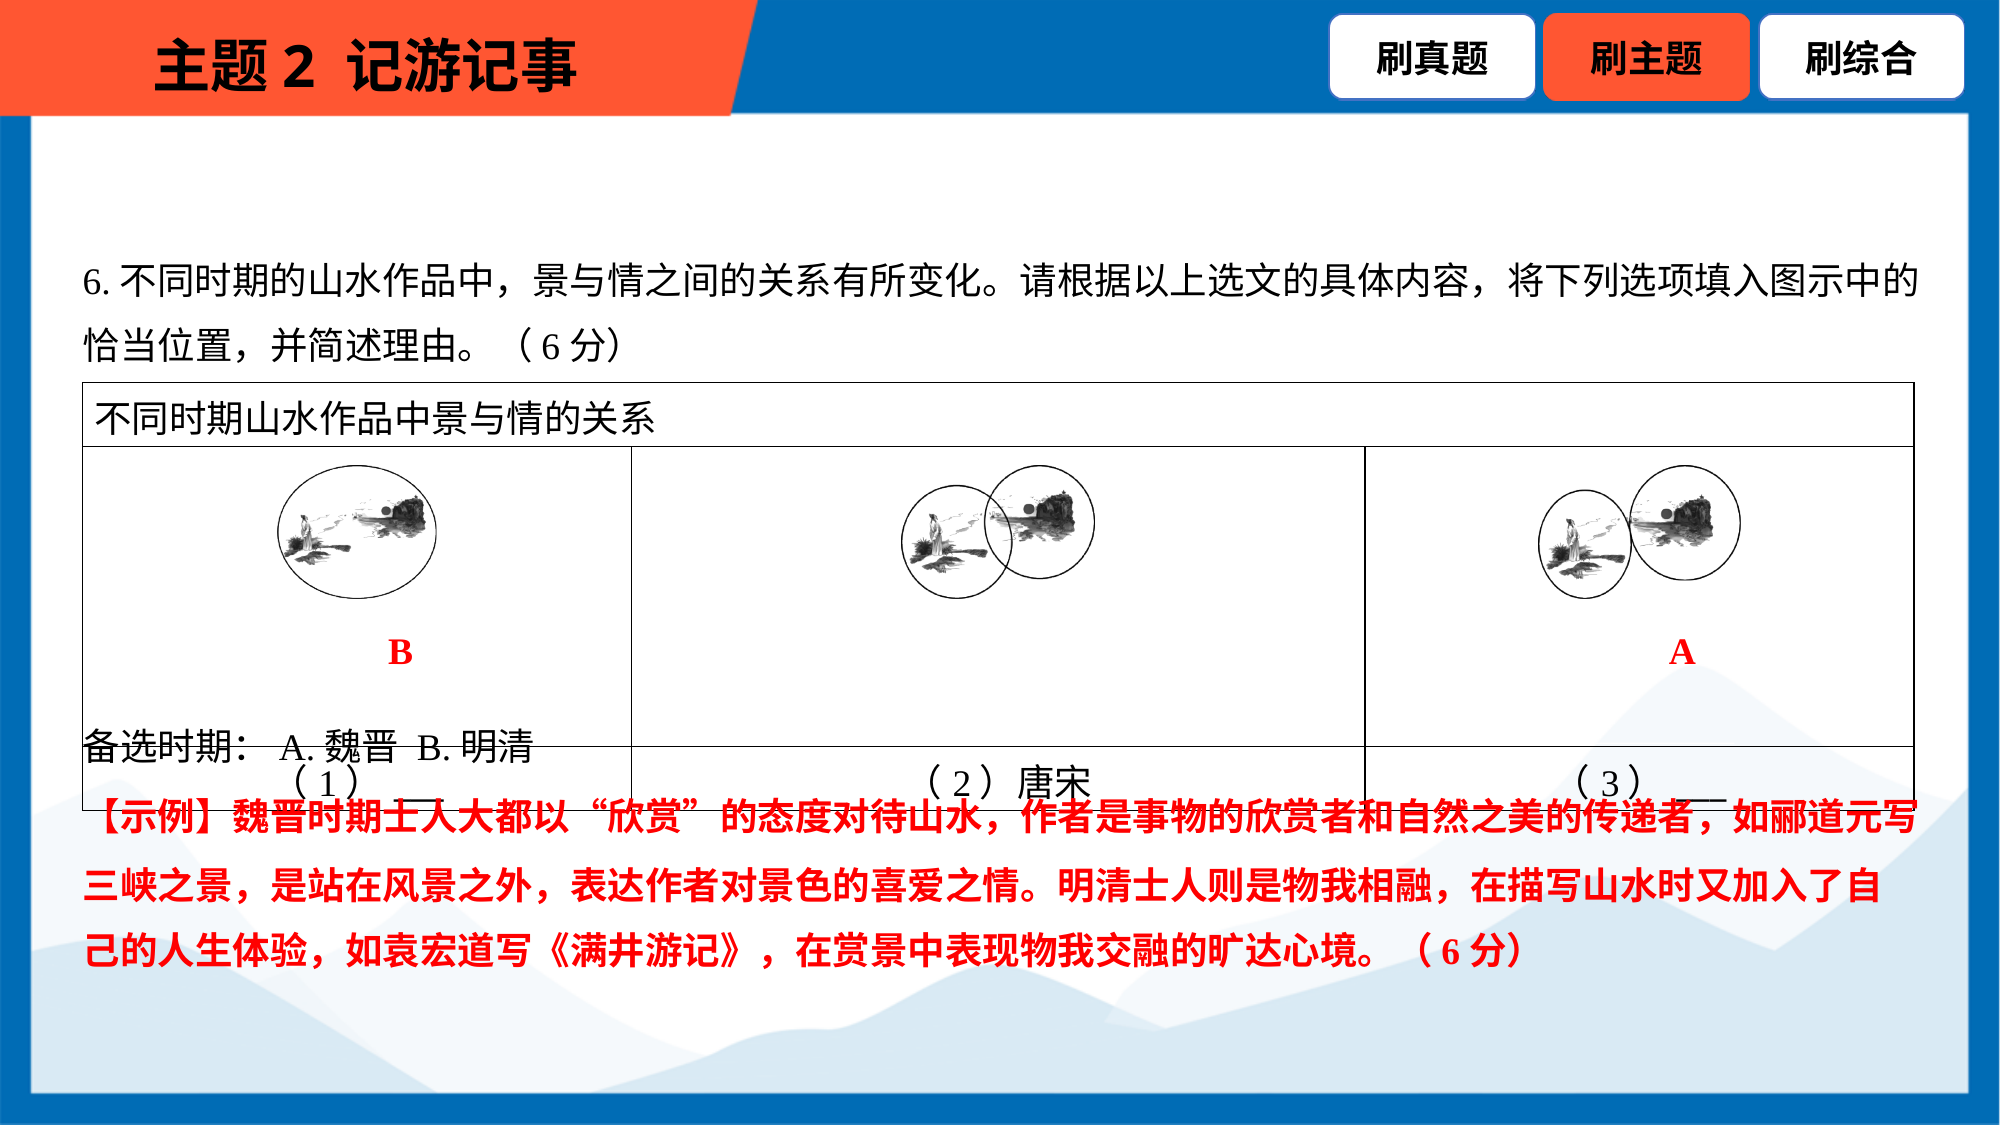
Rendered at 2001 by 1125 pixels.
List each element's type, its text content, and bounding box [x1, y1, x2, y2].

text_box 备选时期：A.魏晋 B.明清 [82, 703, 1917, 762]
table_cell ________________________ [1366, 447, 1913, 703]
text_box B [374, 616, 427, 668]
table_cell _______________________ [632, 447, 1364, 703]
text_box A [1654, 616, 1710, 668]
table_cell （2）唐宋 [632, 762, 1364, 769]
text_box 6.不同时期的山水作品中，景与情之间的关系有所变化。请根据以上选文的具体内容，将下列选项填入图示中的 恰当位置，并简述理由。（6分） [82, 233, 1917, 361]
table_cell （1）___ [83, 762, 631, 769]
table_cell （3）___ [1366, 762, 1913, 769]
text_box 【示例】魏晋时期士人大都以“欣赏”的态度对待山水，作者是事物的欣赏者和自然之美的传递者，如郦道元写 三峡之景，是站在风景之外，表达作者对景色的喜爱之情。明清士人则是物我相融，在描写山水时又加入了自 己的人生体验，如袁宏道写《满井游记》，在赏景中表现物我交融的旷达心境。（6分） [82, 769, 1917, 966]
table_cell ___________________ [83, 447, 631, 703]
table_header 不同时期山水作品中景与情的关系 [83, 383, 1913, 446]
picture [0, 0, 2000, 1125]
